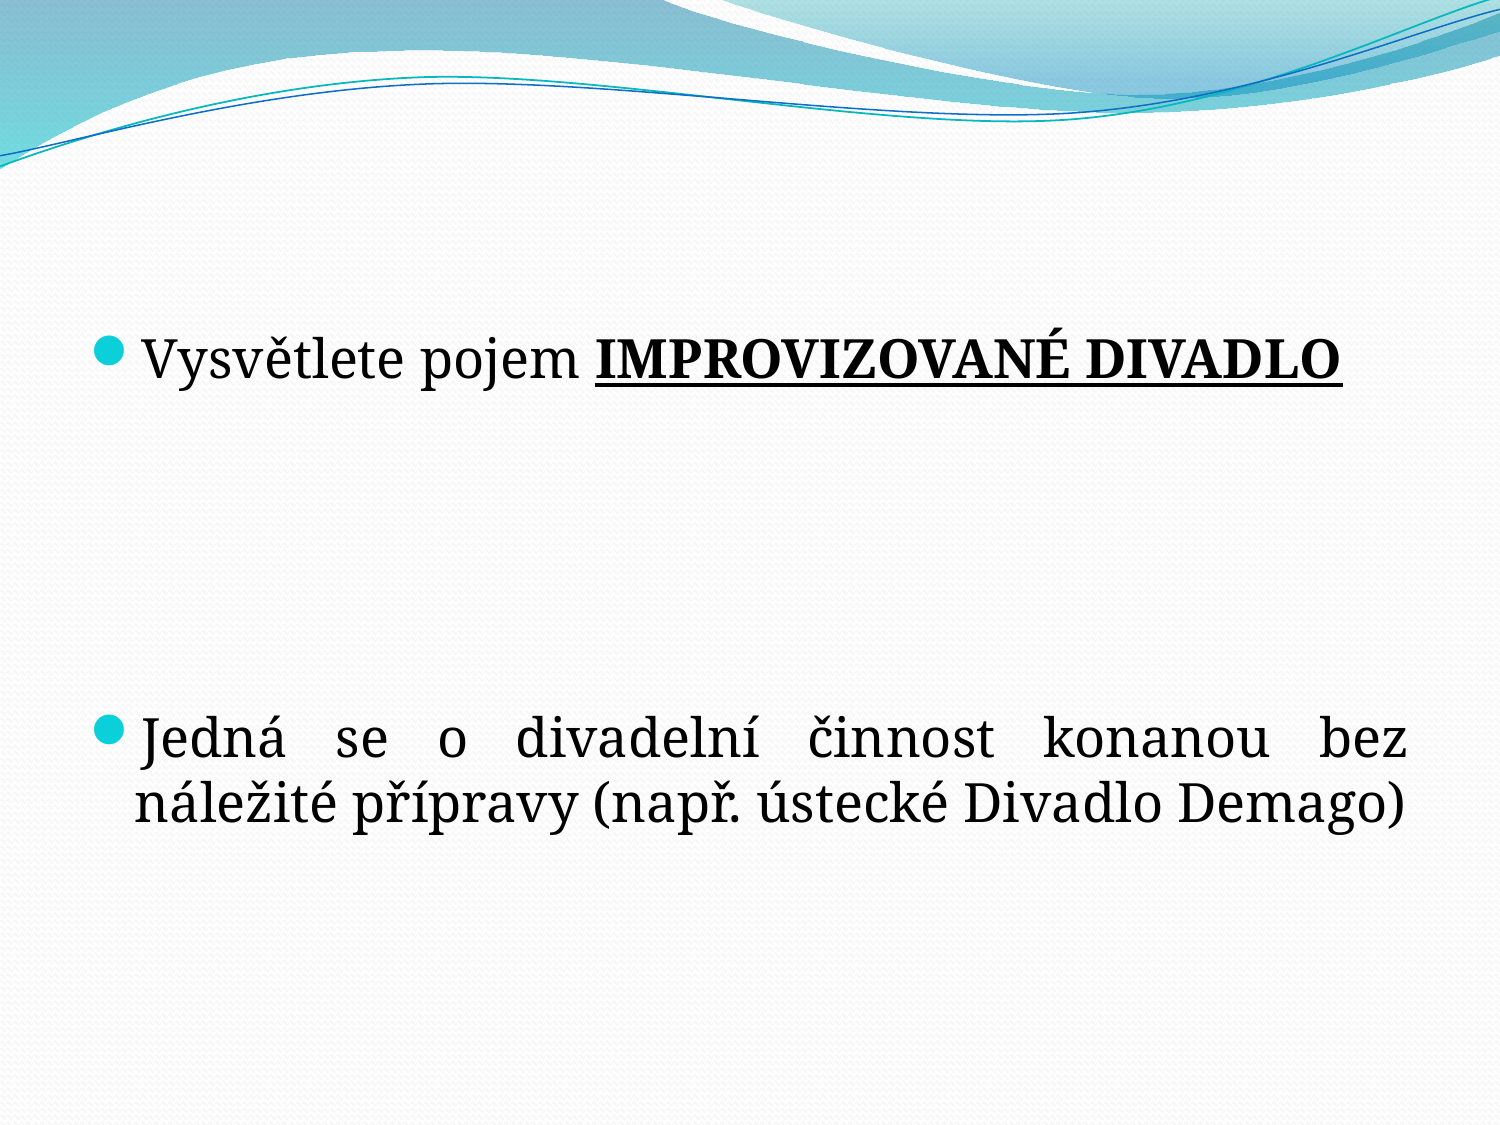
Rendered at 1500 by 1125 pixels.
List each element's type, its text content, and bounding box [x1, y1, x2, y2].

list Vysvětlete pojem IMPROVIZOVANÉ DIVADLO Jedná se o divadelní činnost konanou bez náležité přípravy (např. ústecké Divadlo Demago) [75, 317, 1425, 1038]
